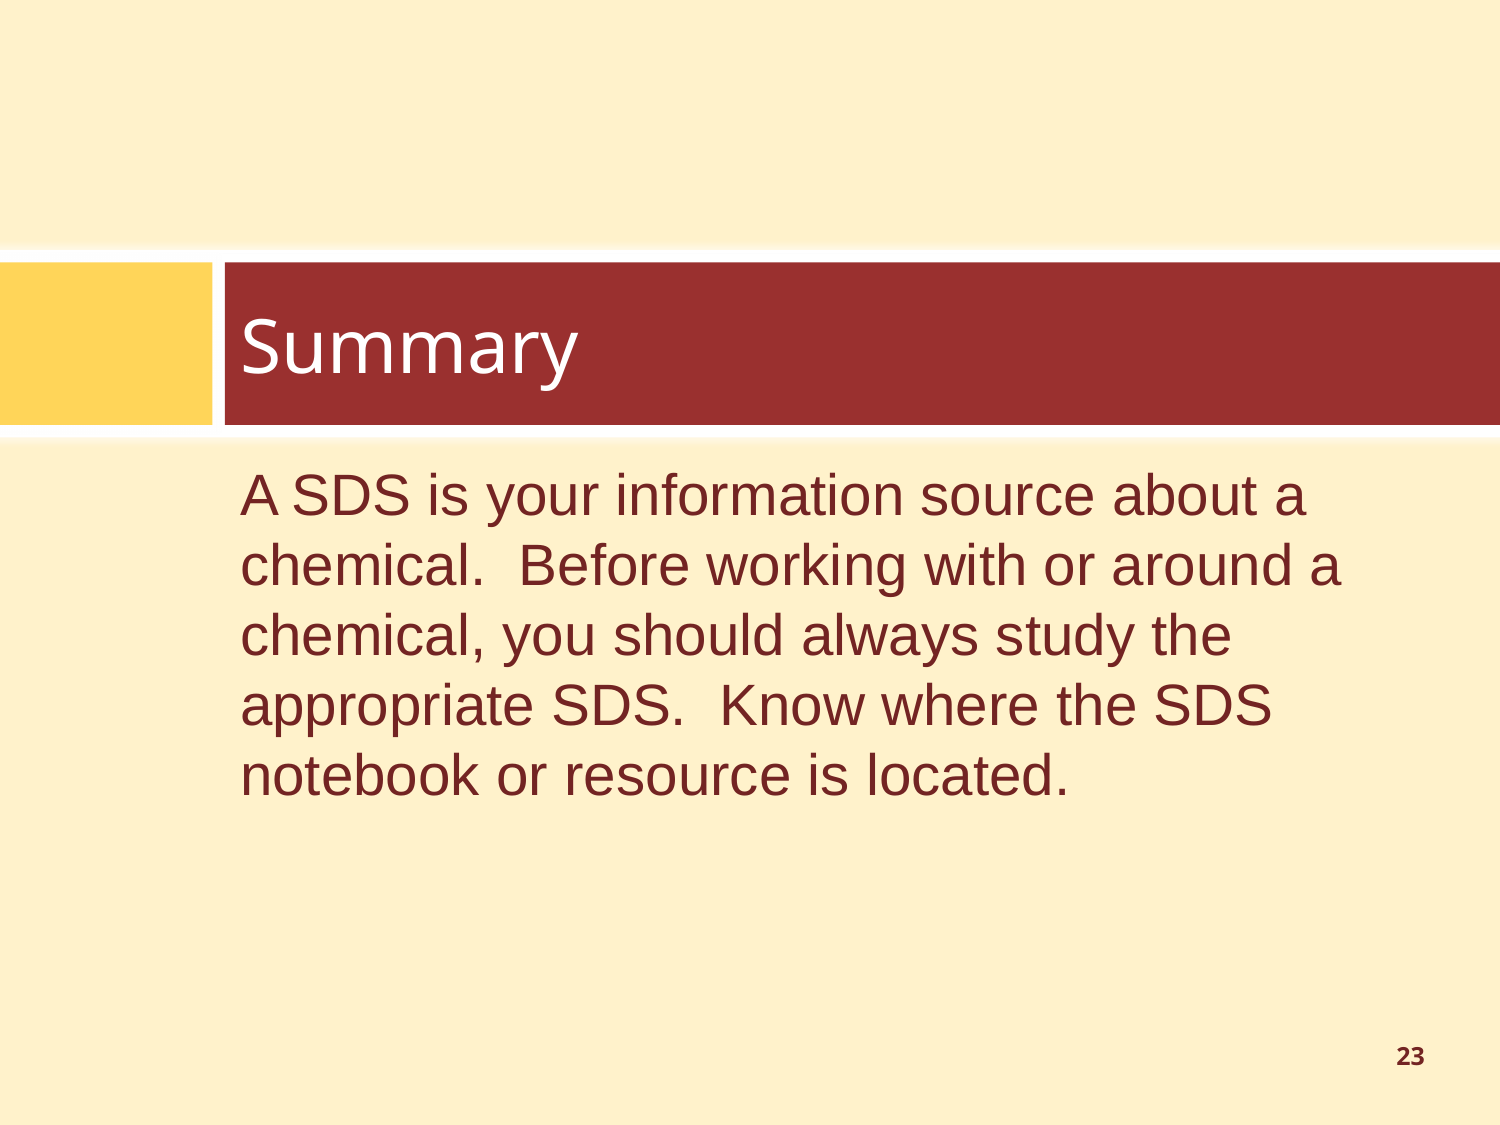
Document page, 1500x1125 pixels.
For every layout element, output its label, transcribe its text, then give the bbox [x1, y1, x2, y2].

list A SDS is your information source about a chemical. Before working with or around a chemical, you should always study the appropriate SDS. Know where the SDS notebook or resource is located. [225, 450, 1394, 1011]
title Summary [225, 262, 1475, 425]
